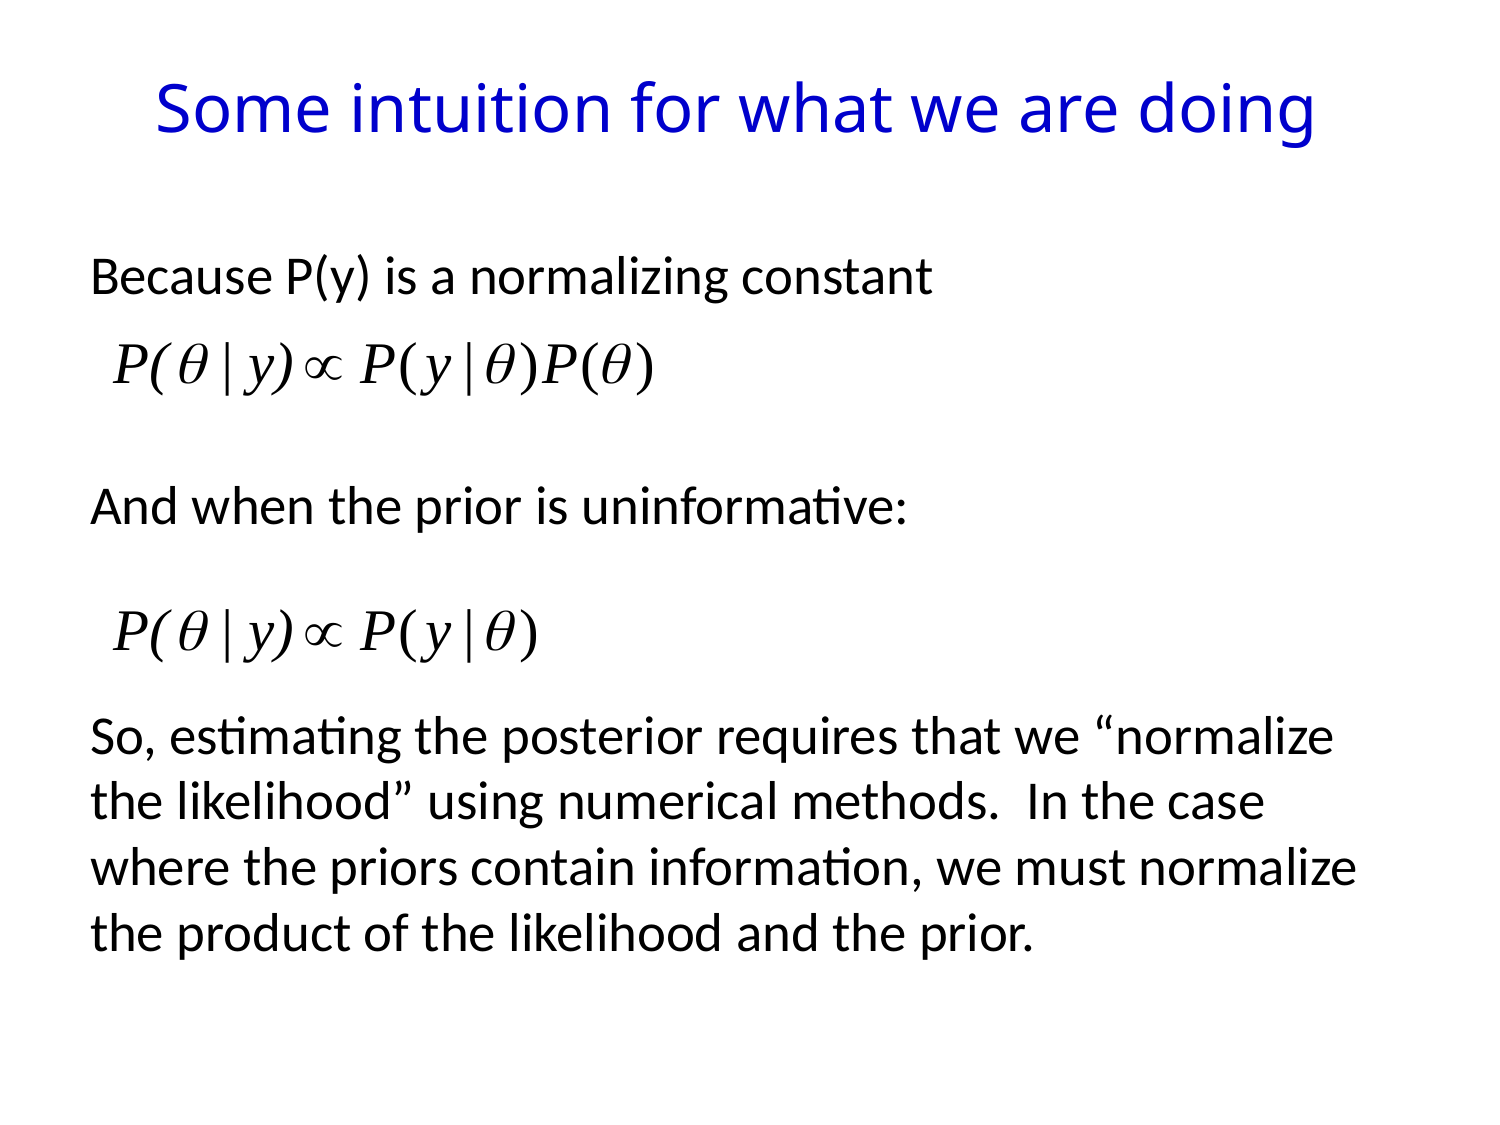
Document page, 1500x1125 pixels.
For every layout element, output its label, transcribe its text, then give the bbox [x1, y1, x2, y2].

list Because P(y) is a normalizing constant And when the prior is uninformative: So, estimating the posterior requires that we “normalize the likelihood” using numerical methods. In the case where the priors contain information, we must normalize the product of the likelihood and the prior. [75, 232, 1425, 975]
title Some intuition for what we are doing [62, 12, 1413, 200]
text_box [102, 329, 664, 676]
